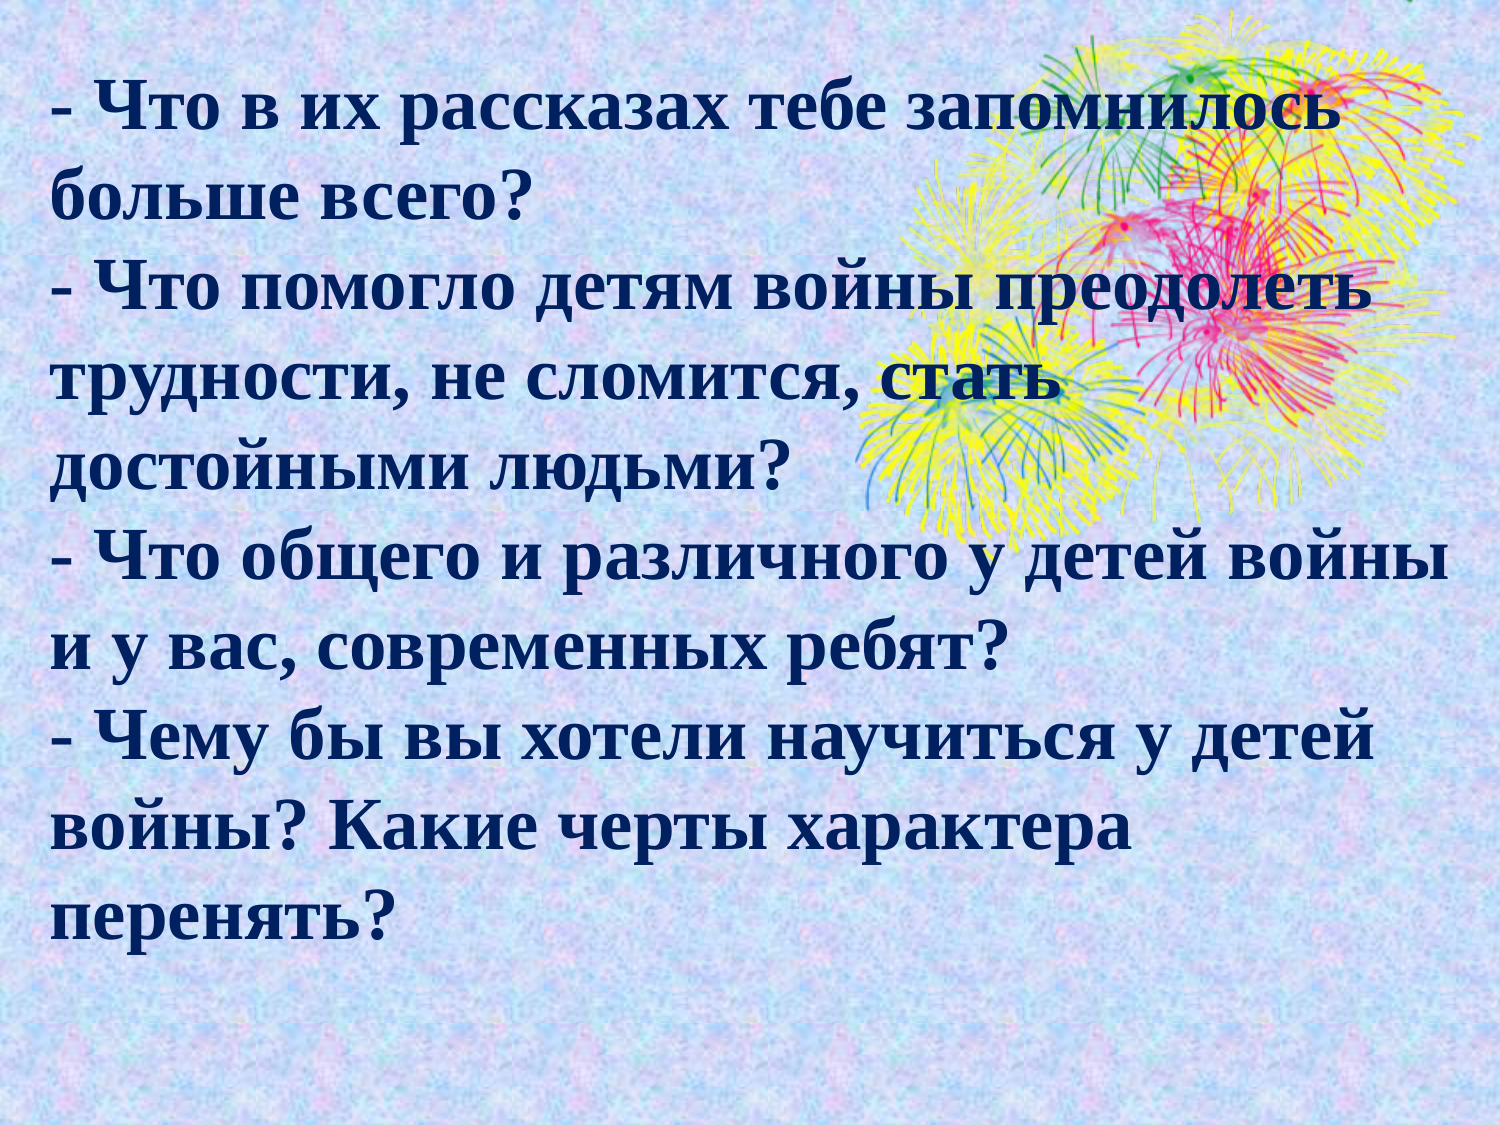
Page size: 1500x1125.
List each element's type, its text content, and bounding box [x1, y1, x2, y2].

text_box - Что в их рассказах тебе запомнилось больше всего? - Что помогло детям войны преодолеть трудности, не сломится, стать достойными людьми? - Что общего и различного у детей войны и у вас, современных ребят? - Чему бы вы хотели научиться у детей войны? Какие черты характера перенять? [35, 46, 1477, 962]
picture [0, 0, 1500, 1125]
